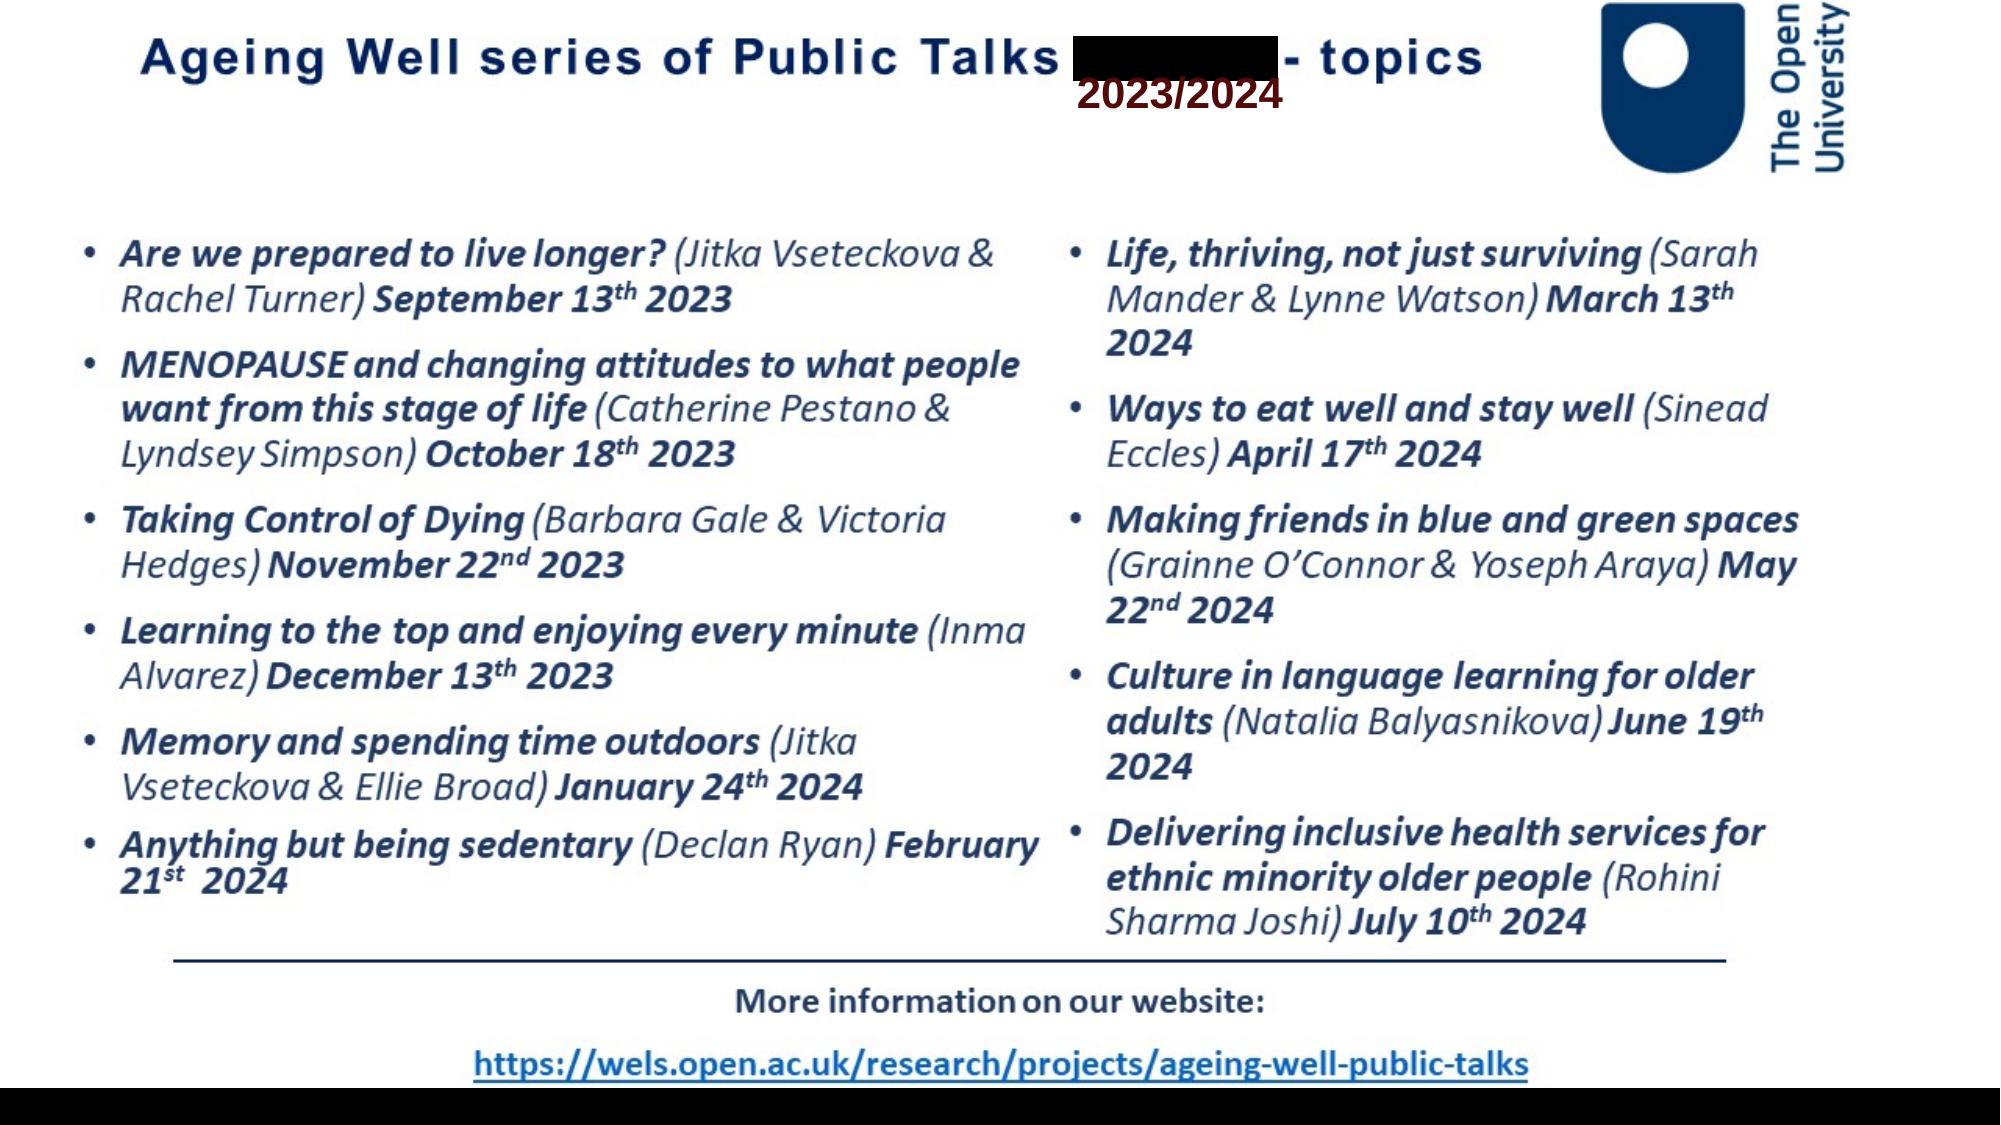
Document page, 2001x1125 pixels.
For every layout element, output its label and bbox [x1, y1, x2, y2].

list [0, 0, 2000, 1088]
